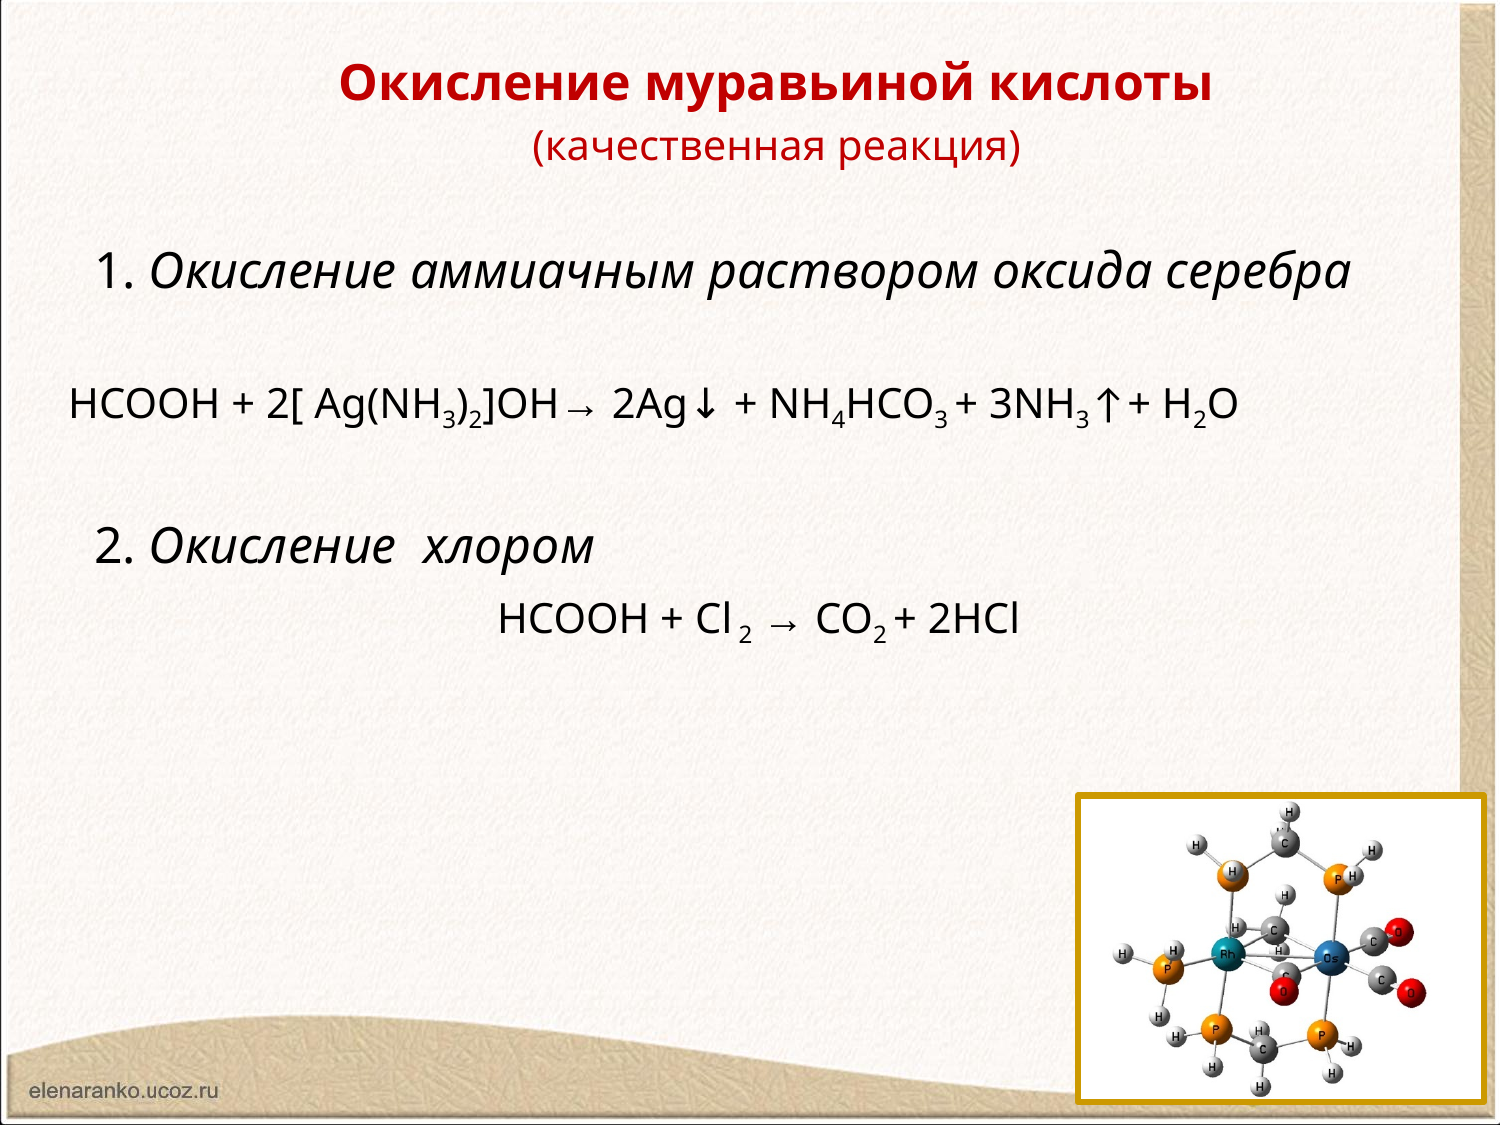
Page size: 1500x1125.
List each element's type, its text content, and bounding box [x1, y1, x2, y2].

list Окисление муравьиной кислоты (качественная реакция) 1. Окисление аммиачным раствором оксида серебра HCOOH + 2[ Ag(NН3)2]OH→ 2Ag↓ + NН4НCO3 + 3NН3↑+ H2O 2. Окисление хлором HCOOH + Cl 2 → CO2 + 2HCl [53, 42, 1500, 994]
picture [0, 0, 1500, 1125]
picture [1080, 798, 1481, 1099]
